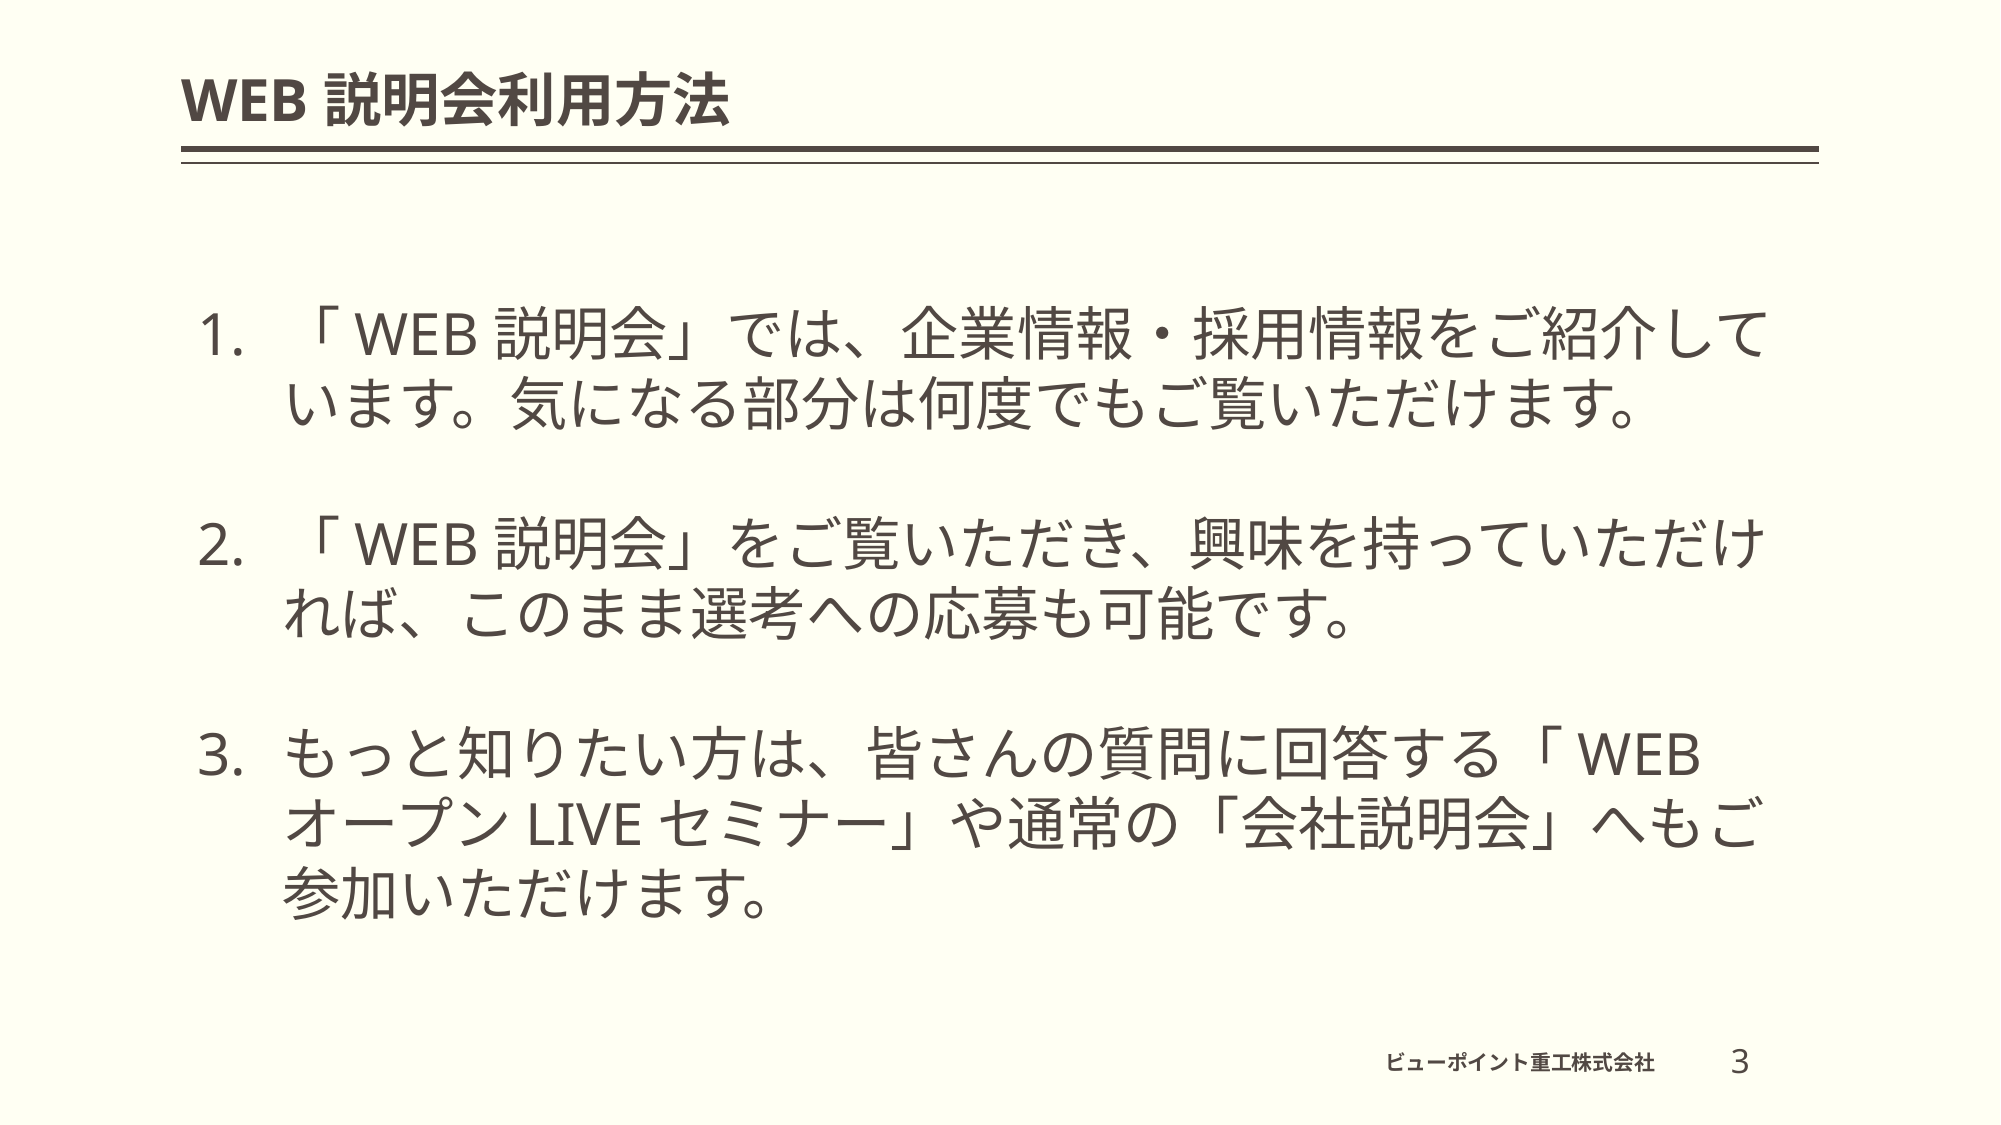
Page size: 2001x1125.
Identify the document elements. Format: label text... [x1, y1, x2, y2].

text_box 「WEB説明会」では、企業情報・採用情報をご紹介しています。気になる部分は何度でもご覧いただけます。 「WEB説明会」をご覧いただき、興味を持っていただければ、このまま選考への応募も可能です。 もっと知りたい方は、皆さんの質問に回答する「WEBオープンLIVEセミナー」や通常の「会社説明会」へもご参加いただけます。 [183, 289, 1821, 935]
title WEB説明会利用方法 [181, 48, 1819, 143]
